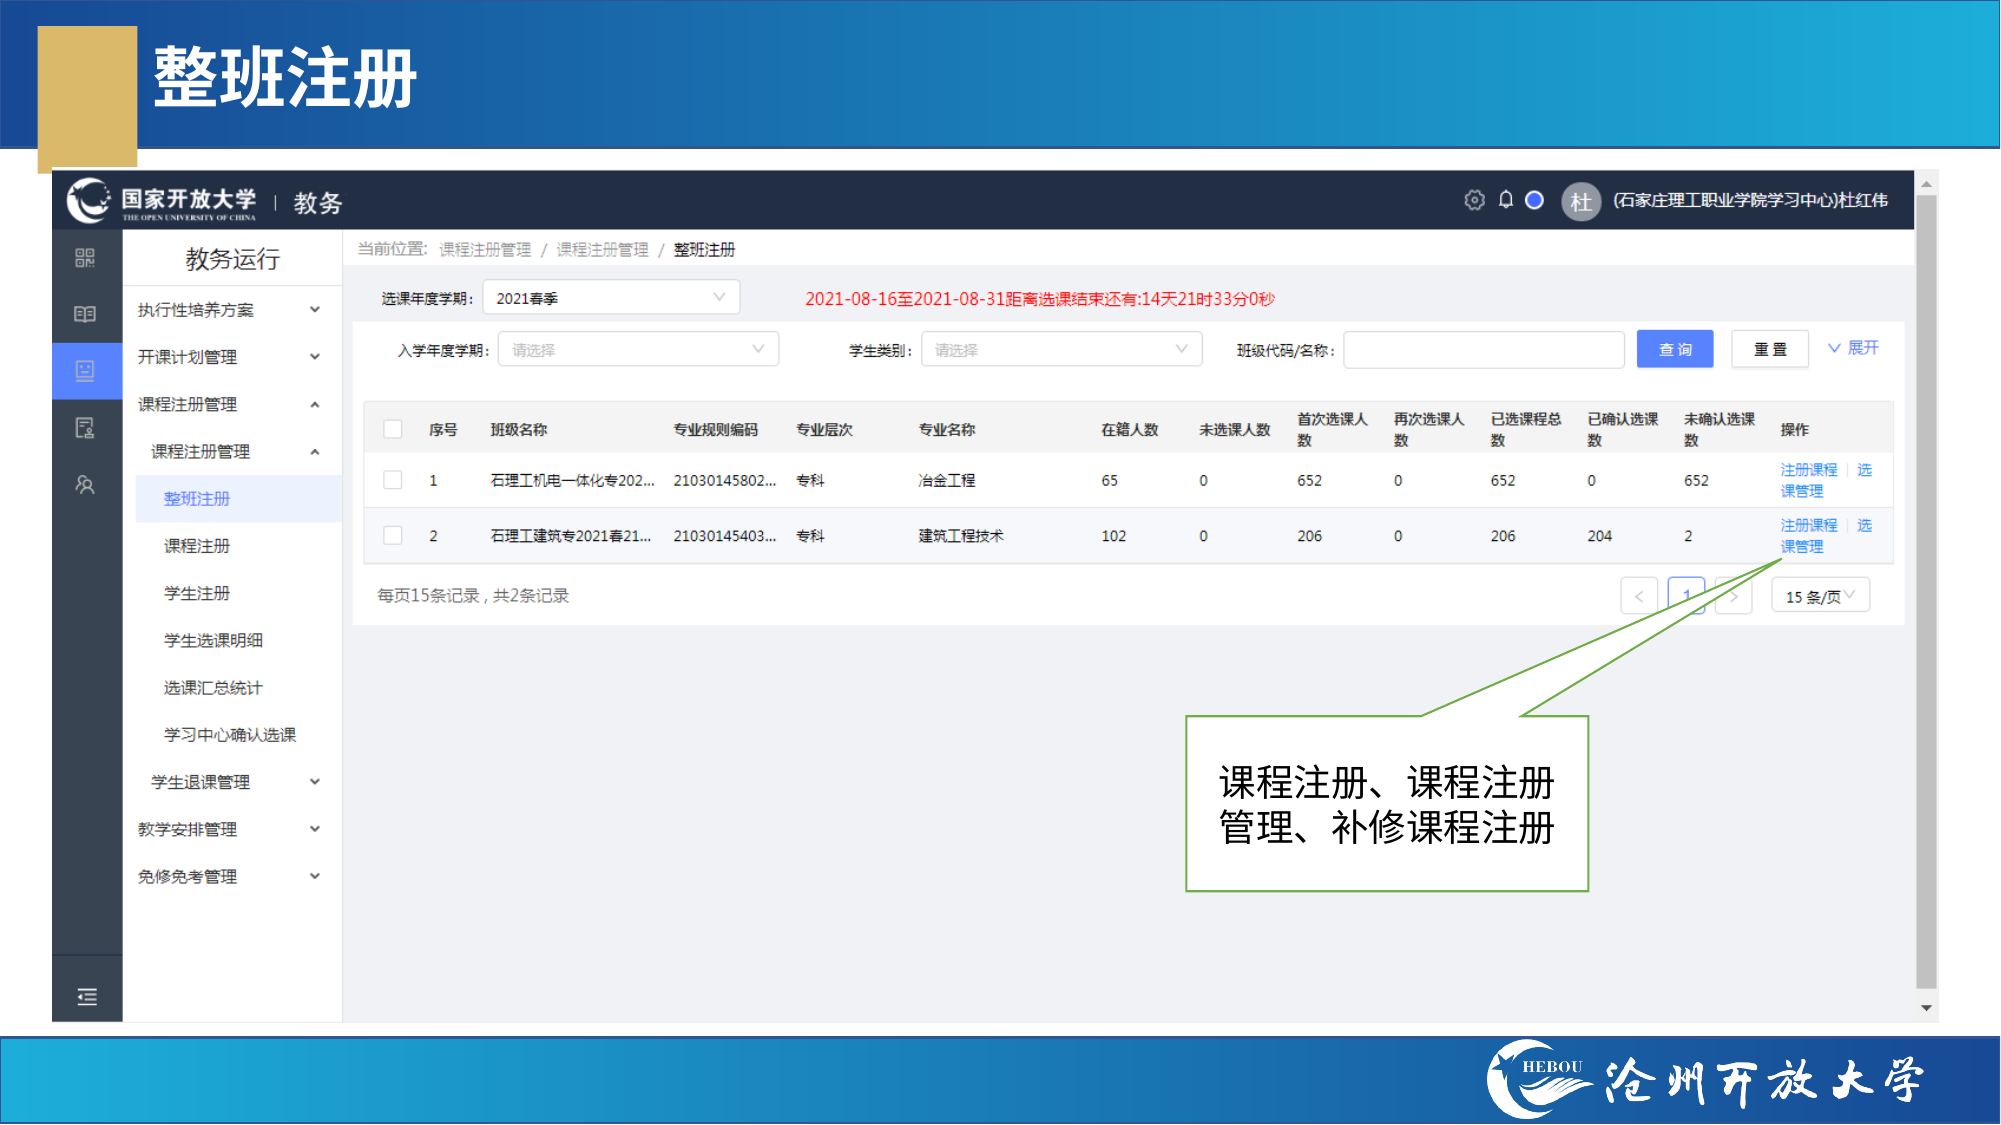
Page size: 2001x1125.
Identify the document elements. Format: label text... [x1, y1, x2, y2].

title 整班注册 [137, 23, 1863, 139]
picture [1487, 1039, 1924, 1119]
picture [52, 167, 1939, 1023]
